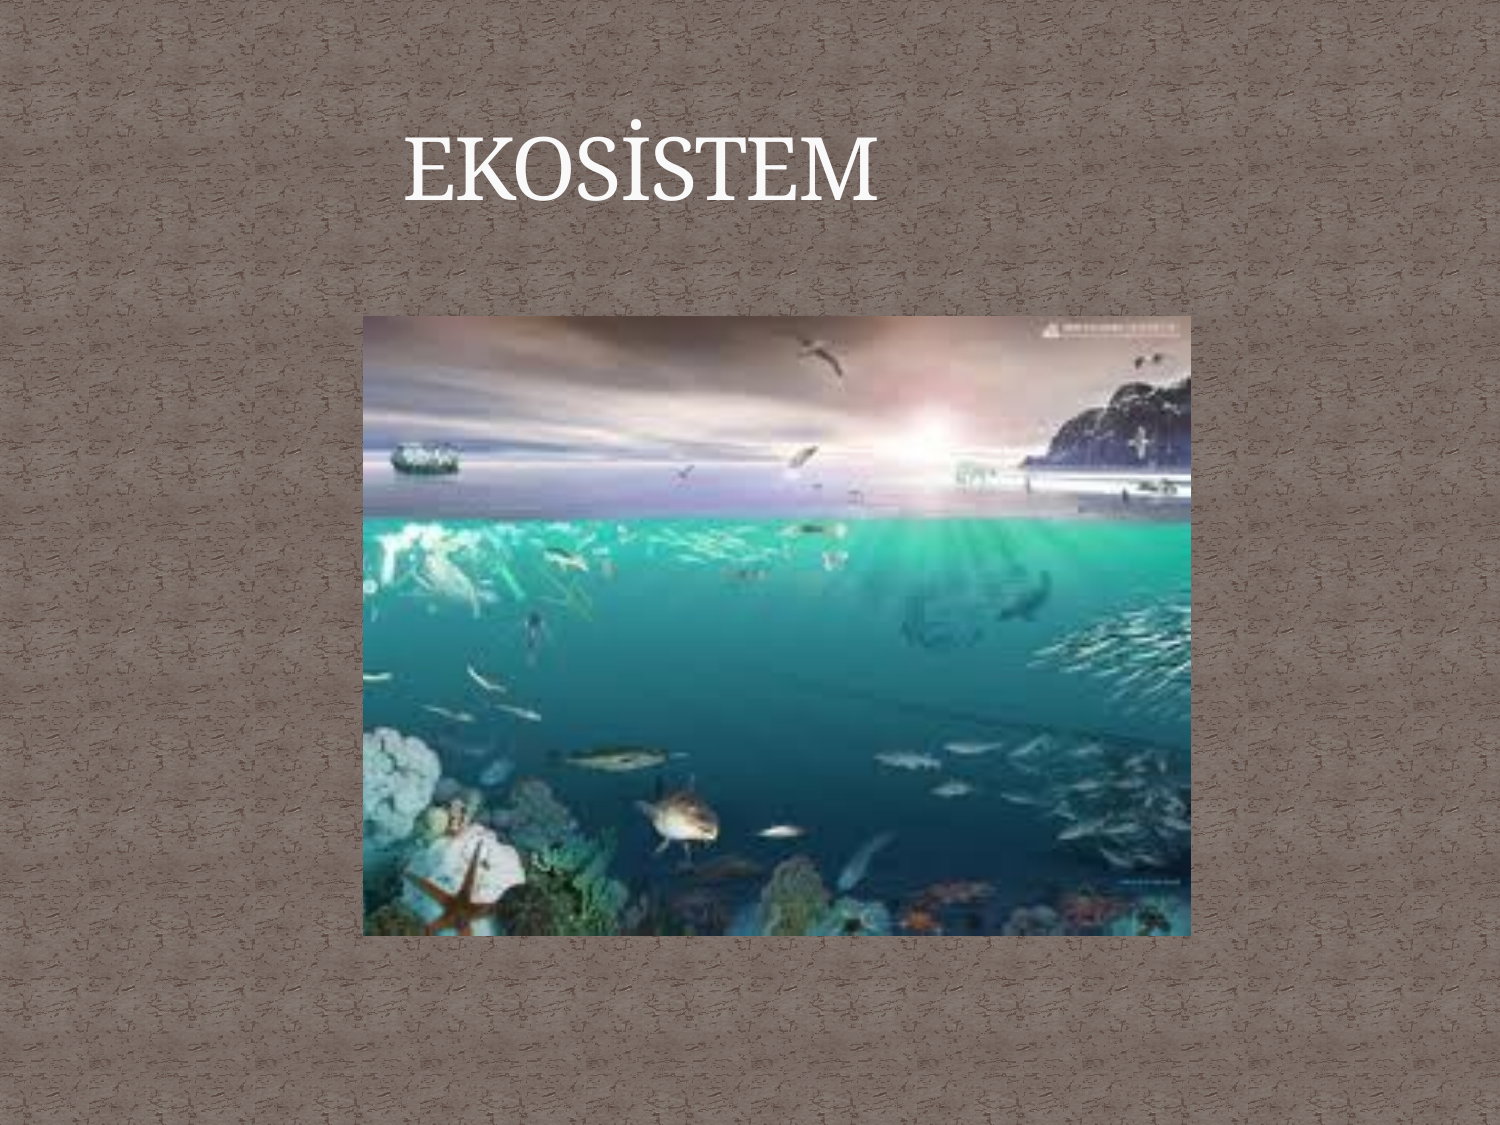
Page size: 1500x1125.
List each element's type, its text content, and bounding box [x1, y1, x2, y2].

title EKOSİSTEM [74, 24, 1425, 225]
picture [363, 316, 1191, 936]
